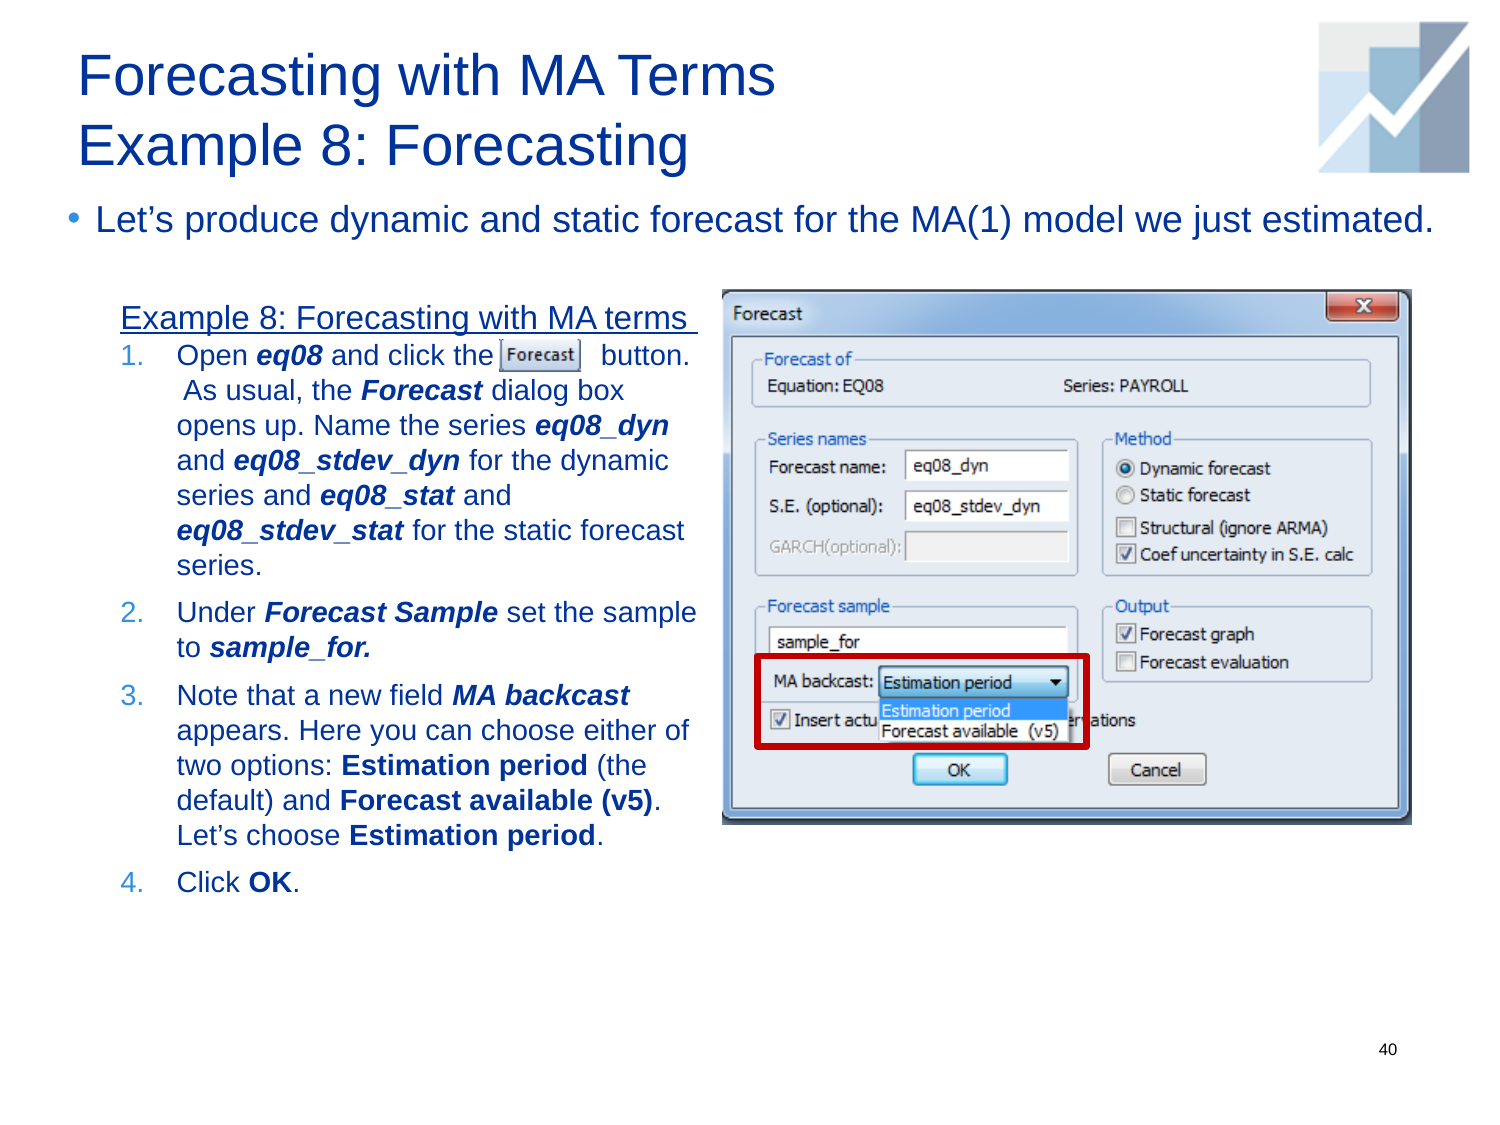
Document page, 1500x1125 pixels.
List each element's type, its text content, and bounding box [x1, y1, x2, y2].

slide_number 40 [1262, 1015, 1413, 1067]
list Let’s produce dynamic and static forecast for the MA(1) model we just estimated. [52, 187, 1471, 322]
title Forecasting with MA Terms Example 8: Forecasting [62, 0, 1297, 185]
picture [499, 338, 581, 373]
picture [721, 288, 1412, 826]
text_box Example 8: Forecasting with MA terms Open eq08 and click the button. As usual, the Forecast dialog box opens up. Name the series eq08_dyn and eq08_stdev_dyn for the dynamic series and eq08_stat and eq08_stdev_stat for the static forecast series. Under Forecast Sample set the sample to sample_for. Note that a new field MA backcast appears. Here you can choose either of two options: Estimation period (the default) and Forecast available (v5). Let’s choose Estimation period. Click OK. [105, 289, 722, 948]
picture [1300, 11, 1479, 181]
